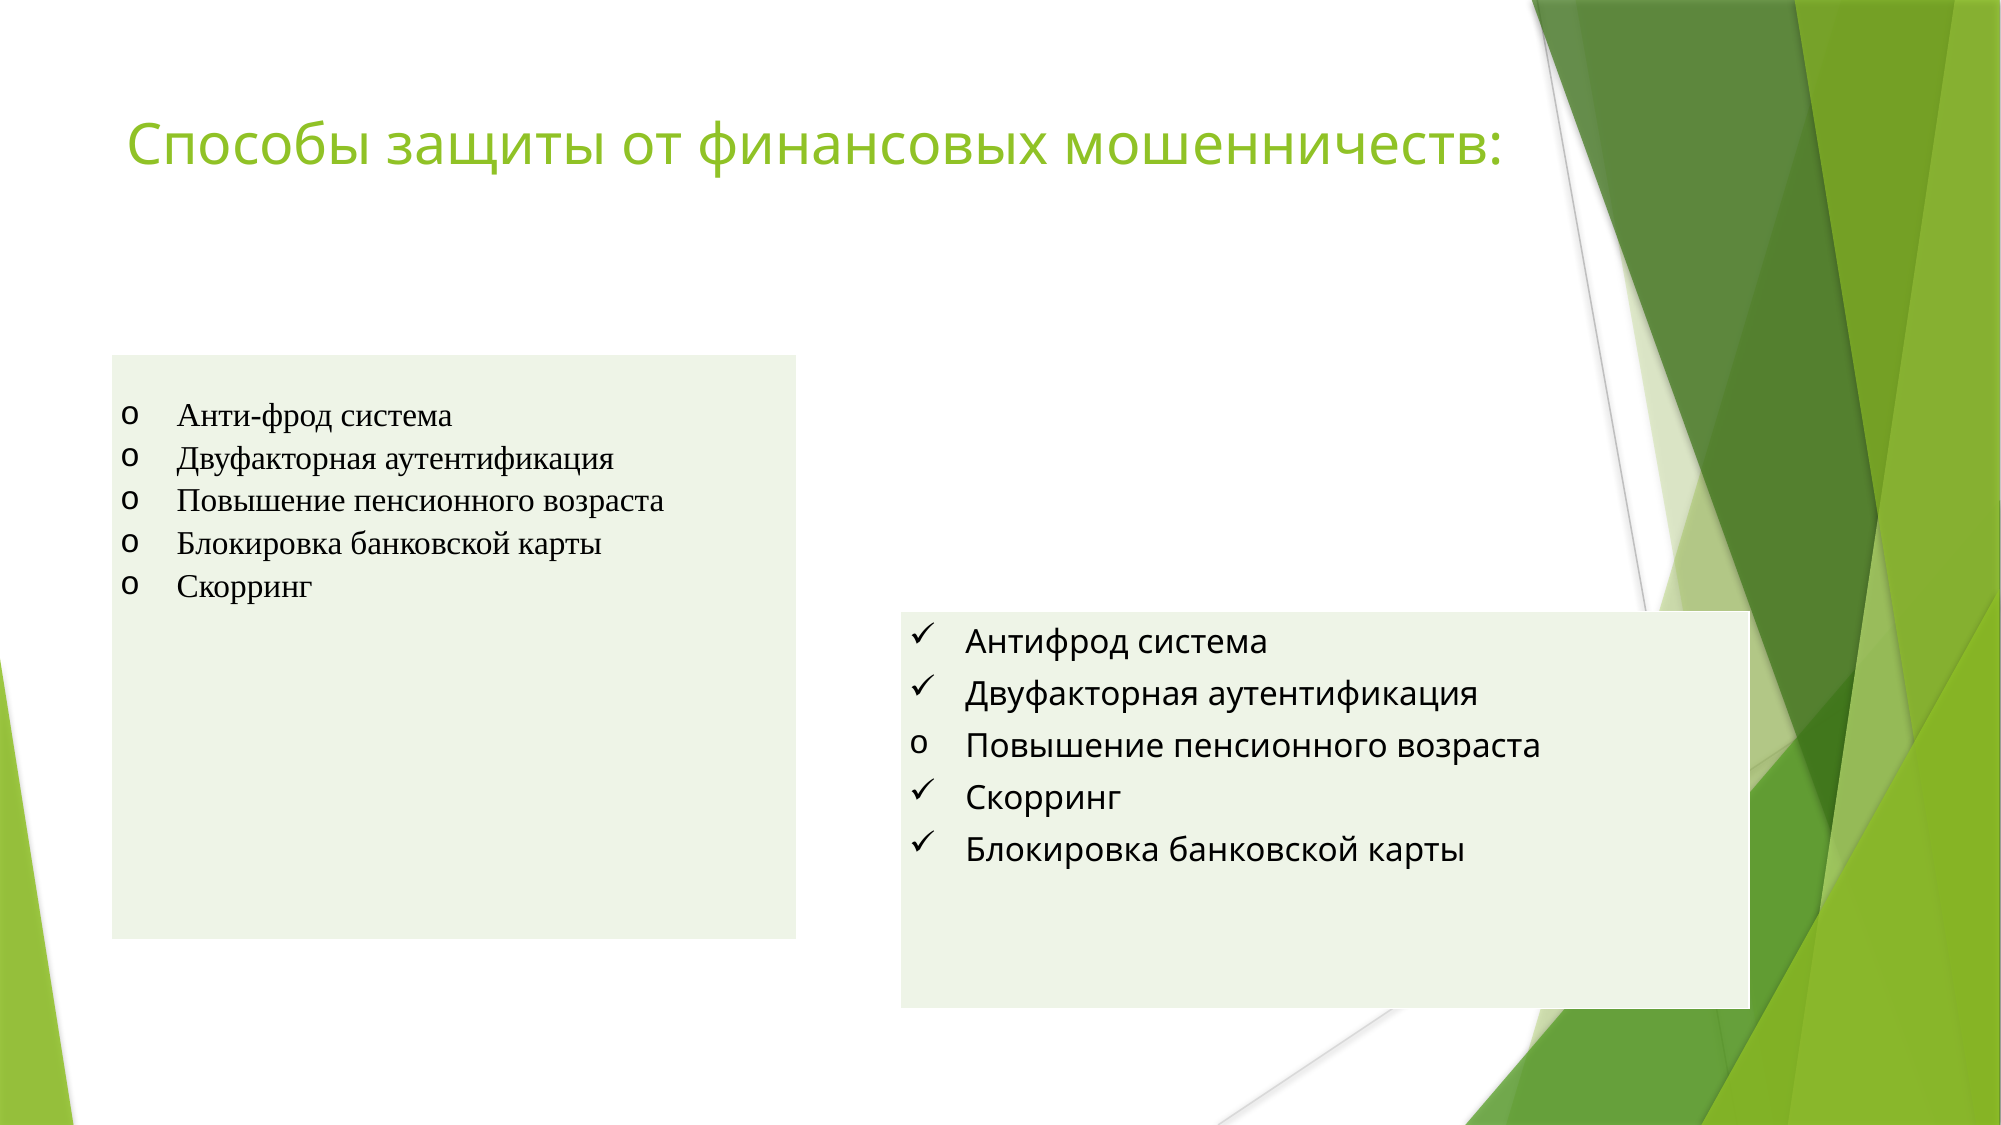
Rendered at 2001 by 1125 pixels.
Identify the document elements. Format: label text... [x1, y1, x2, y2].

table_header Анти-фрод система Двуфакторная аутентификация Повышение пенсионного возраста Блокировка банковской карты Скорринг [112, 355, 796, 939]
table_header Антифрод система Двуфакторная аутентификация Повышение пенсионного возраста Скорринг Блокировка банковской карты [901, 612, 1748, 1008]
title Способы защиты от финансовых мошенничеств: [111, 99, 1522, 317]
